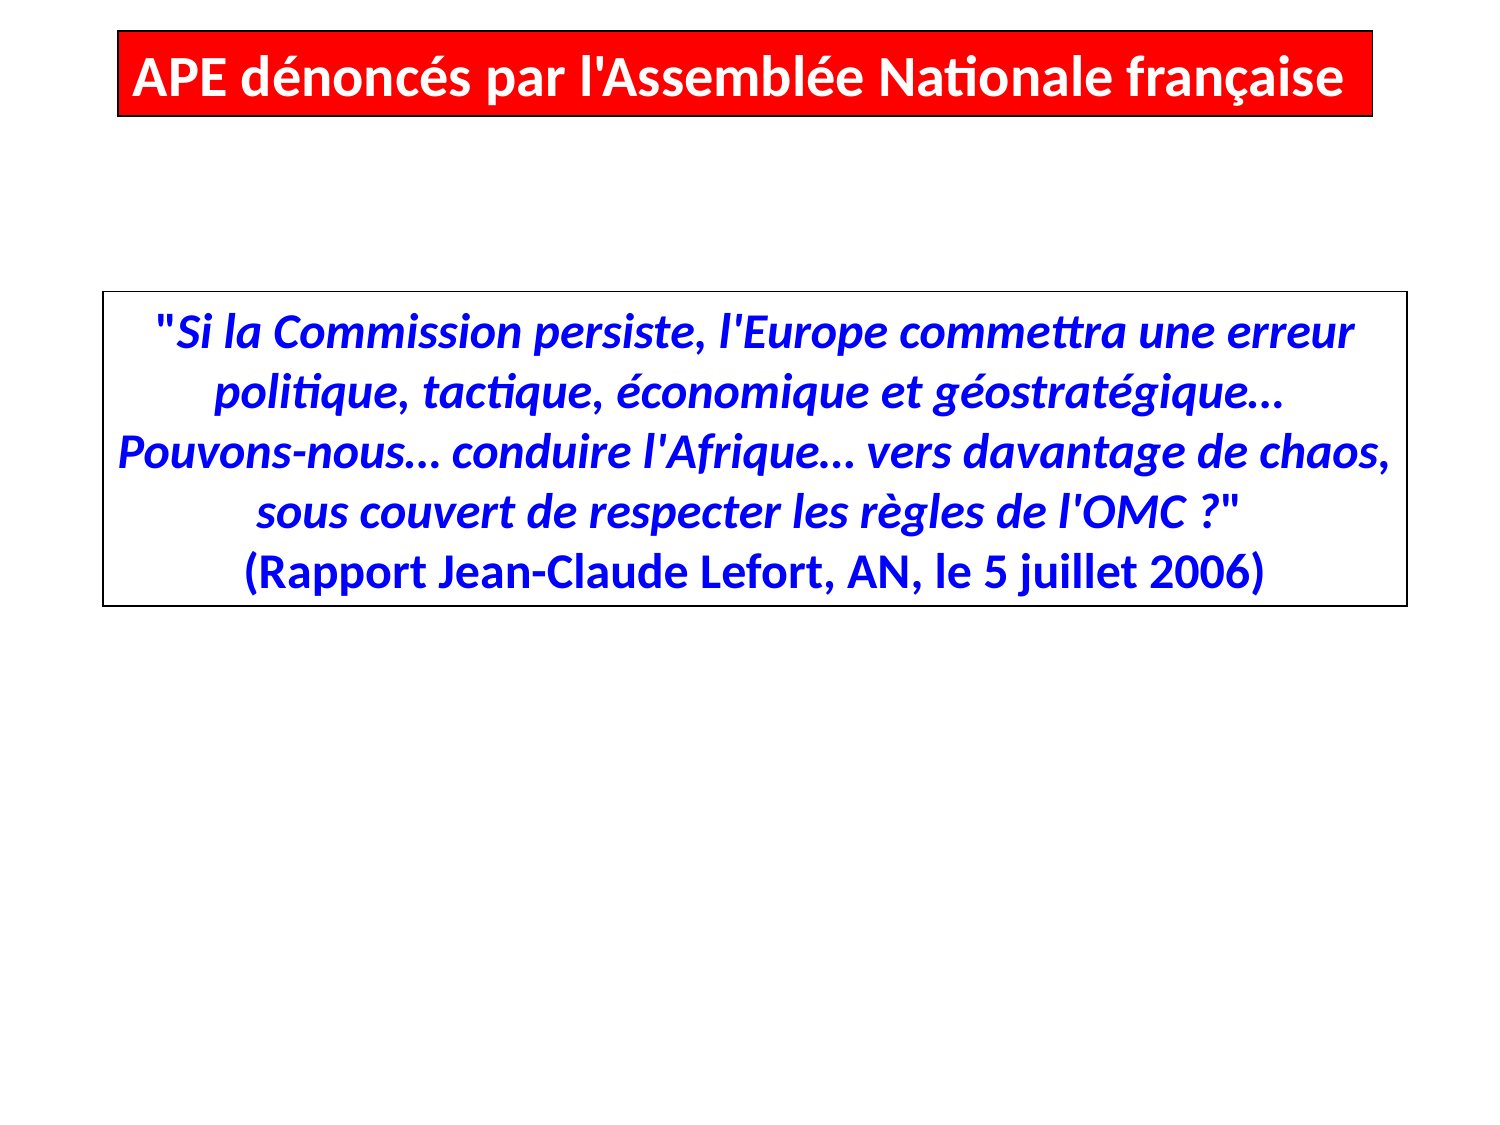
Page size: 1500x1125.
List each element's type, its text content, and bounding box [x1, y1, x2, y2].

text_box "Si la Commission persiste, l'Europe commettra une erreur politique, tactique, économique et géostratégique… Pouvons-nous… conduire l'Afrique… vers davantage de chaos, sous couvert de respecter les règles de l'OMC ?" (Rapport Jean-Claude Lefort, AN, le 5 juillet 2006) [102, 291, 1408, 607]
text_box APE dénoncés par l'Assemblée Nationale française [118, 31, 1373, 116]
